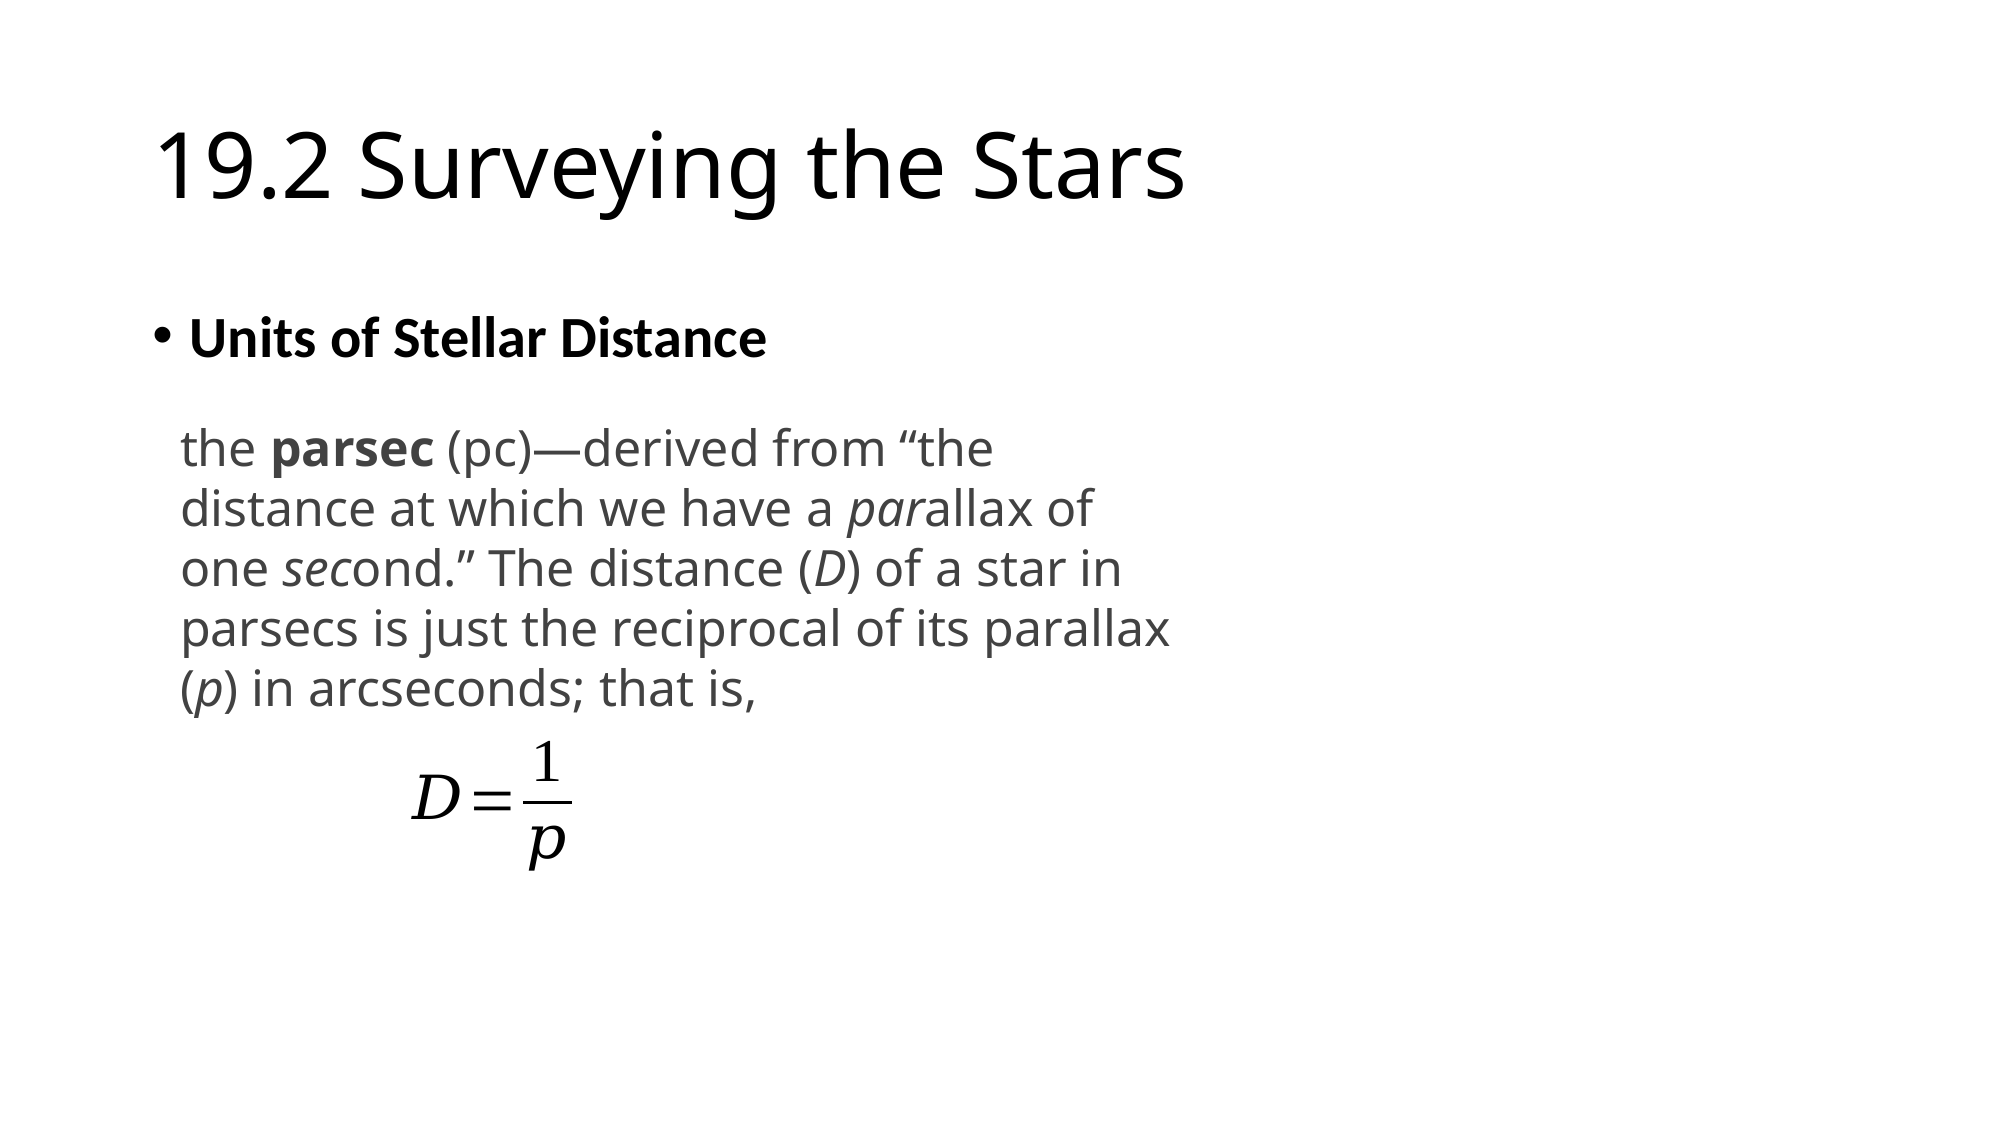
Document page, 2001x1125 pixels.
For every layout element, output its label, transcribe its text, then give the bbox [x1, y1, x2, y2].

list Units of Stellar Distance [137, 299, 1863, 401]
title 19.2 Surveying the Stars [137, 59, 1863, 278]
text_box the parsec (pc)—derived from “the distance at which we have a parallax of one second.” The distance (D) of a star in parsecs is just the reciprocal of its parallax (p) in arcseconds; that is, [165, 409, 1196, 725]
